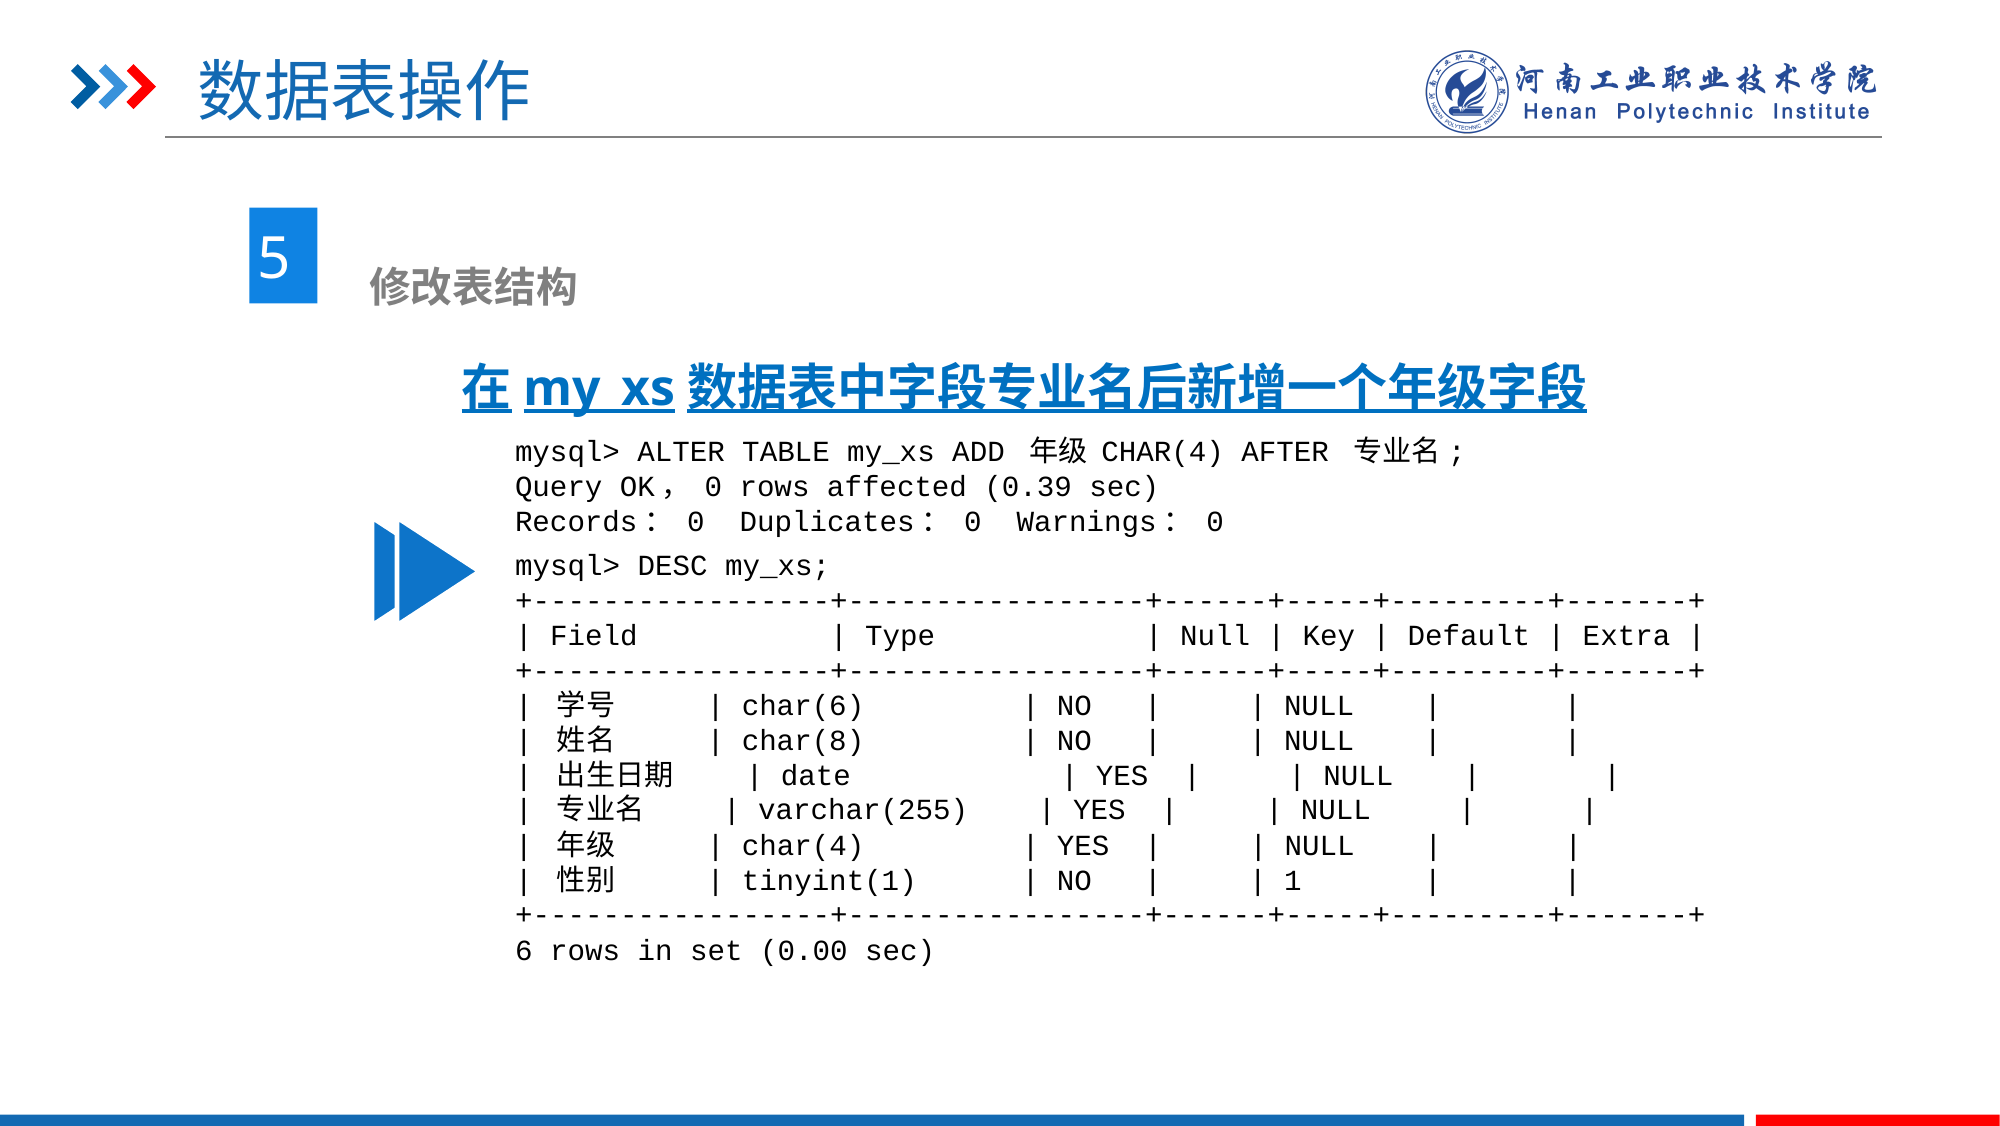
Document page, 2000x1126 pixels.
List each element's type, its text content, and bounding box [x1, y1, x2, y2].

picture [1407, 46, 1882, 140]
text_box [249, 207, 318, 304]
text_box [462, 347, 1738, 979]
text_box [371, 517, 457, 626]
text_box 修改表结构 [319, 245, 1092, 380]
title 数据表操作 [177, 25, 952, 153]
